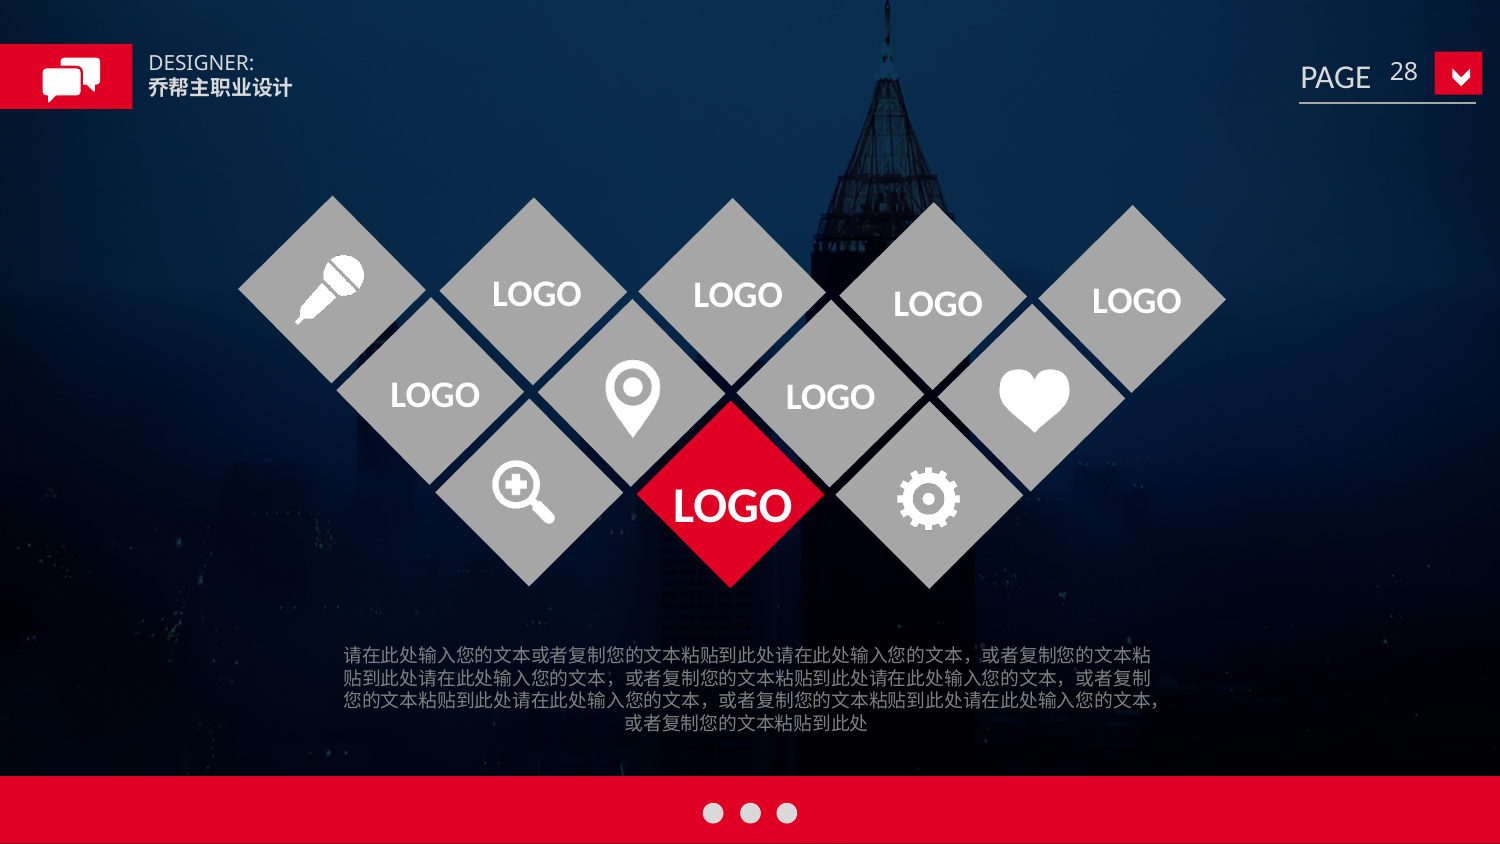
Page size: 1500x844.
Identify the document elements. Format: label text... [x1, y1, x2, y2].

text_box 请在此处输入您的文本或者复制您的文本粘贴到此处请在此处输入您的文本，或者复制您的文本粘贴到此处请在此处输入您的文本，或者复制您的文本粘贴到此处请在此处输入您的文本，或者复制您的文本粘贴到此处请在此处输入您的文本，或者复制您的文本粘贴到此处请在此处输入您的文本，或者复制您的文本粘贴到此处 [328, 638, 1165, 740]
picture [0, 0, 1500, 776]
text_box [264, 202, 1238, 568]
text_box DESIGNER: 乔帮主职业设计 [133, 41, 309, 107]
slide_number 28 [1373, 50, 1435, 96]
